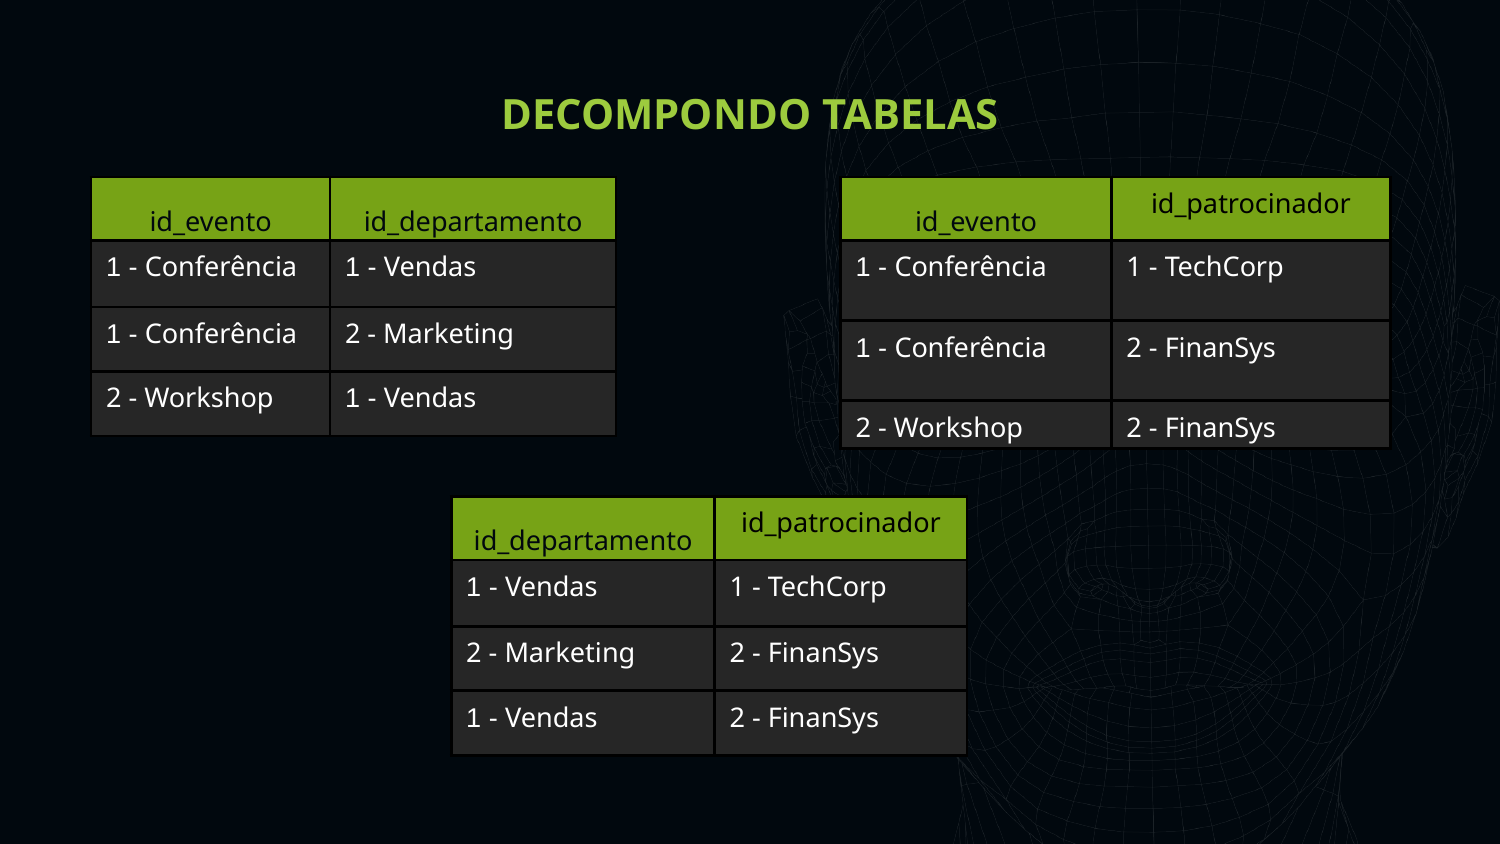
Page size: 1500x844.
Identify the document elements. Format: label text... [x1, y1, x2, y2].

table_cell 1 - Conferência [842, 322, 1110, 399]
table_cell 1 - TechCorp [716, 561, 966, 625]
table_header id_departamento [331, 178, 615, 239]
table_cell 2 - FinanSys [1113, 322, 1389, 399]
table_cell 1 - Vendas [331, 242, 615, 306]
text_box DECOMPONDO TABELAS [207, 72, 1293, 153]
table_cell 1 - Vendas [453, 692, 713, 754]
table_cell 2 - FinanSys [1113, 402, 1389, 447]
table_cell 2 - FinanSys [716, 628, 966, 689]
table_header id_patrocinador [1113, 178, 1389, 239]
table_cell 1 - Conferência [842, 242, 1110, 319]
table_cell 1 - Conferência [92, 242, 329, 306]
table_cell 2 - Workshop [842, 402, 1110, 447]
table_header id_evento [92, 178, 329, 239]
table_header id_evento [842, 178, 1110, 239]
table_header id_departamento [453, 498, 713, 559]
table_cell 1 - Vendas [331, 373, 615, 435]
table_cell 1 - Vendas [453, 561, 713, 625]
table_cell 2 - Marketing [453, 628, 713, 689]
table_cell 2 - Marketing [331, 308, 615, 370]
table_cell 1 - TechCorp [1113, 242, 1389, 319]
table_cell 2 - FinanSys [716, 692, 966, 754]
table_cell 2 - Workshop [92, 373, 329, 435]
table_header id_patrocinador [716, 498, 966, 559]
table_cell 1 - Conferência [92, 308, 329, 370]
